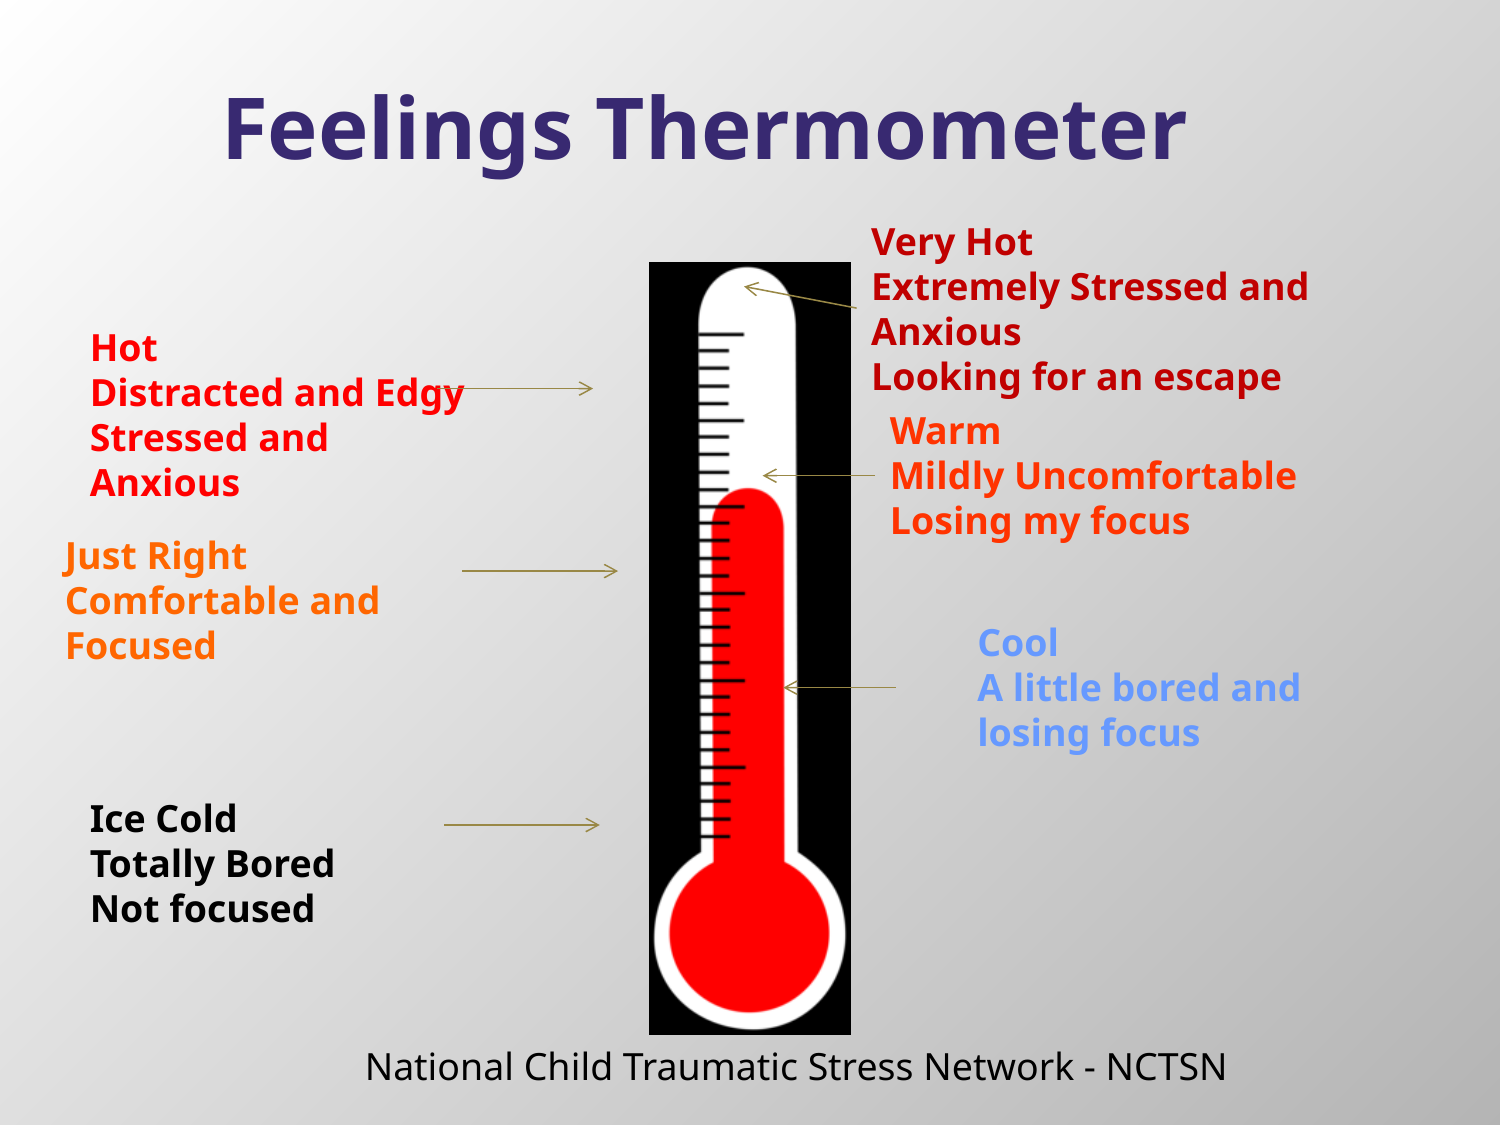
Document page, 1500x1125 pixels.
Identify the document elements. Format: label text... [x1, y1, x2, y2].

text_box Just Right Comfortable and Focused [49, 524, 438, 675]
text_box National Child Traumatic Stress Network - NCTSN [349, 1035, 1457, 1096]
text_box Ice Cold Totally Bored Not focused [74, 787, 438, 938]
title Feelings Thermometer [75, 37, 1335, 213]
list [649, 262, 851, 1036]
text_box Warm Mildly Uncomfortable Losing my focus [893, 399, 1394, 550]
text_box Very Hot Extremely Stressed and Anxious Looking for an escape [856, 210, 1457, 406]
text_box Hot Distracted and Edgy Stressed and Anxious [75, 316, 488, 512]
text_box Cool A little bored and losing focus [962, 611, 1394, 762]
